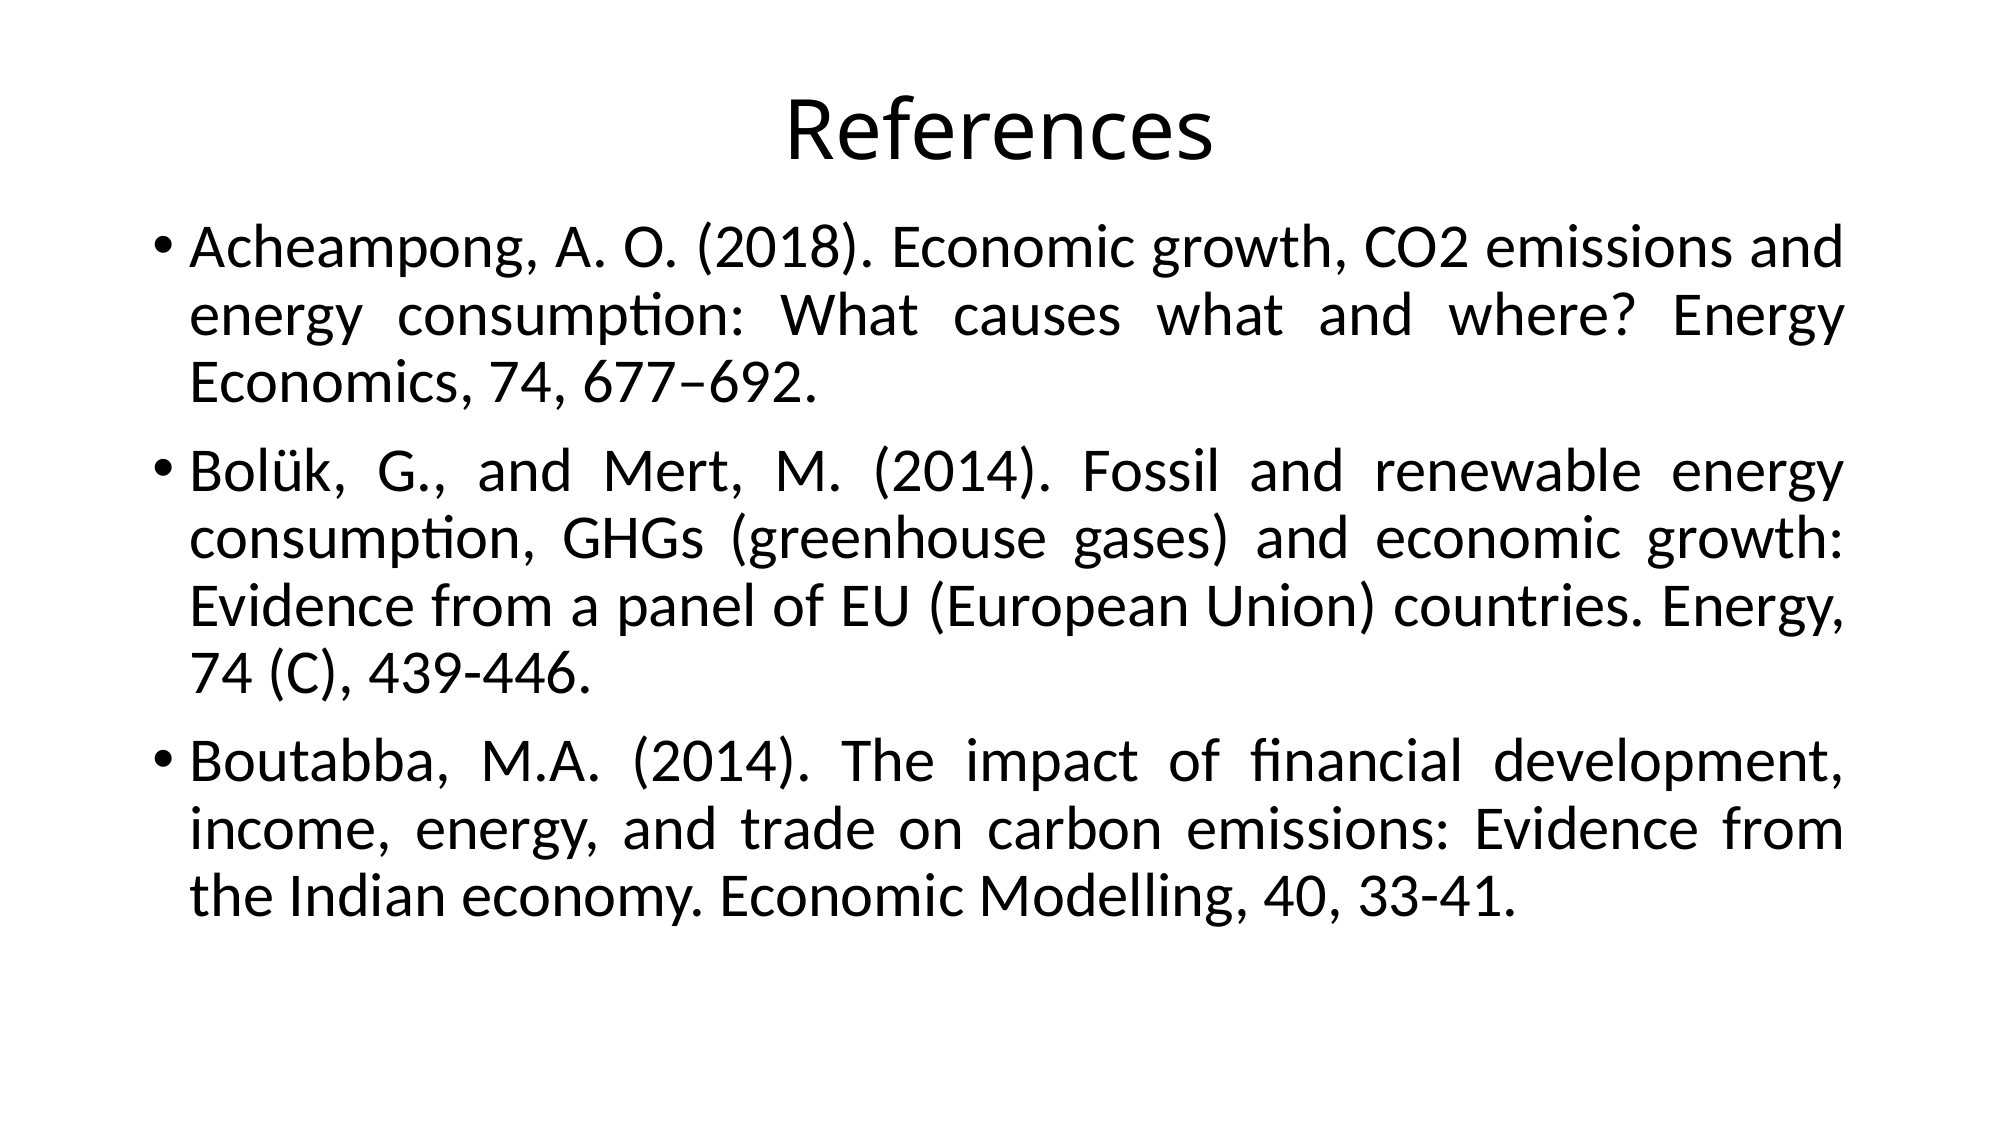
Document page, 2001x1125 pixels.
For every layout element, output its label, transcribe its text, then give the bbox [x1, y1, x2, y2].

list Acheampong, A. O. (2018). Economic growth, CO2 emissions and energy consumption: What causes what and where? Energy Economics, 74, 677–692. Bolük, G., and Mert, M. (2014). Fossil and renewable energy consumption, GHGs (greenhouse gases) and economic growth: Evidence from a panel of EU (European Union) countries. Energy, 74 (C), 439-446. Boutabba, M.A. (2014). The impact of financial development, income, energy, and trade on carbon emissions: Evidence from the Indian economy. Economic Modelling, 40, 33-41. [137, 206, 1863, 1014]
title References [137, 59, 1863, 206]
